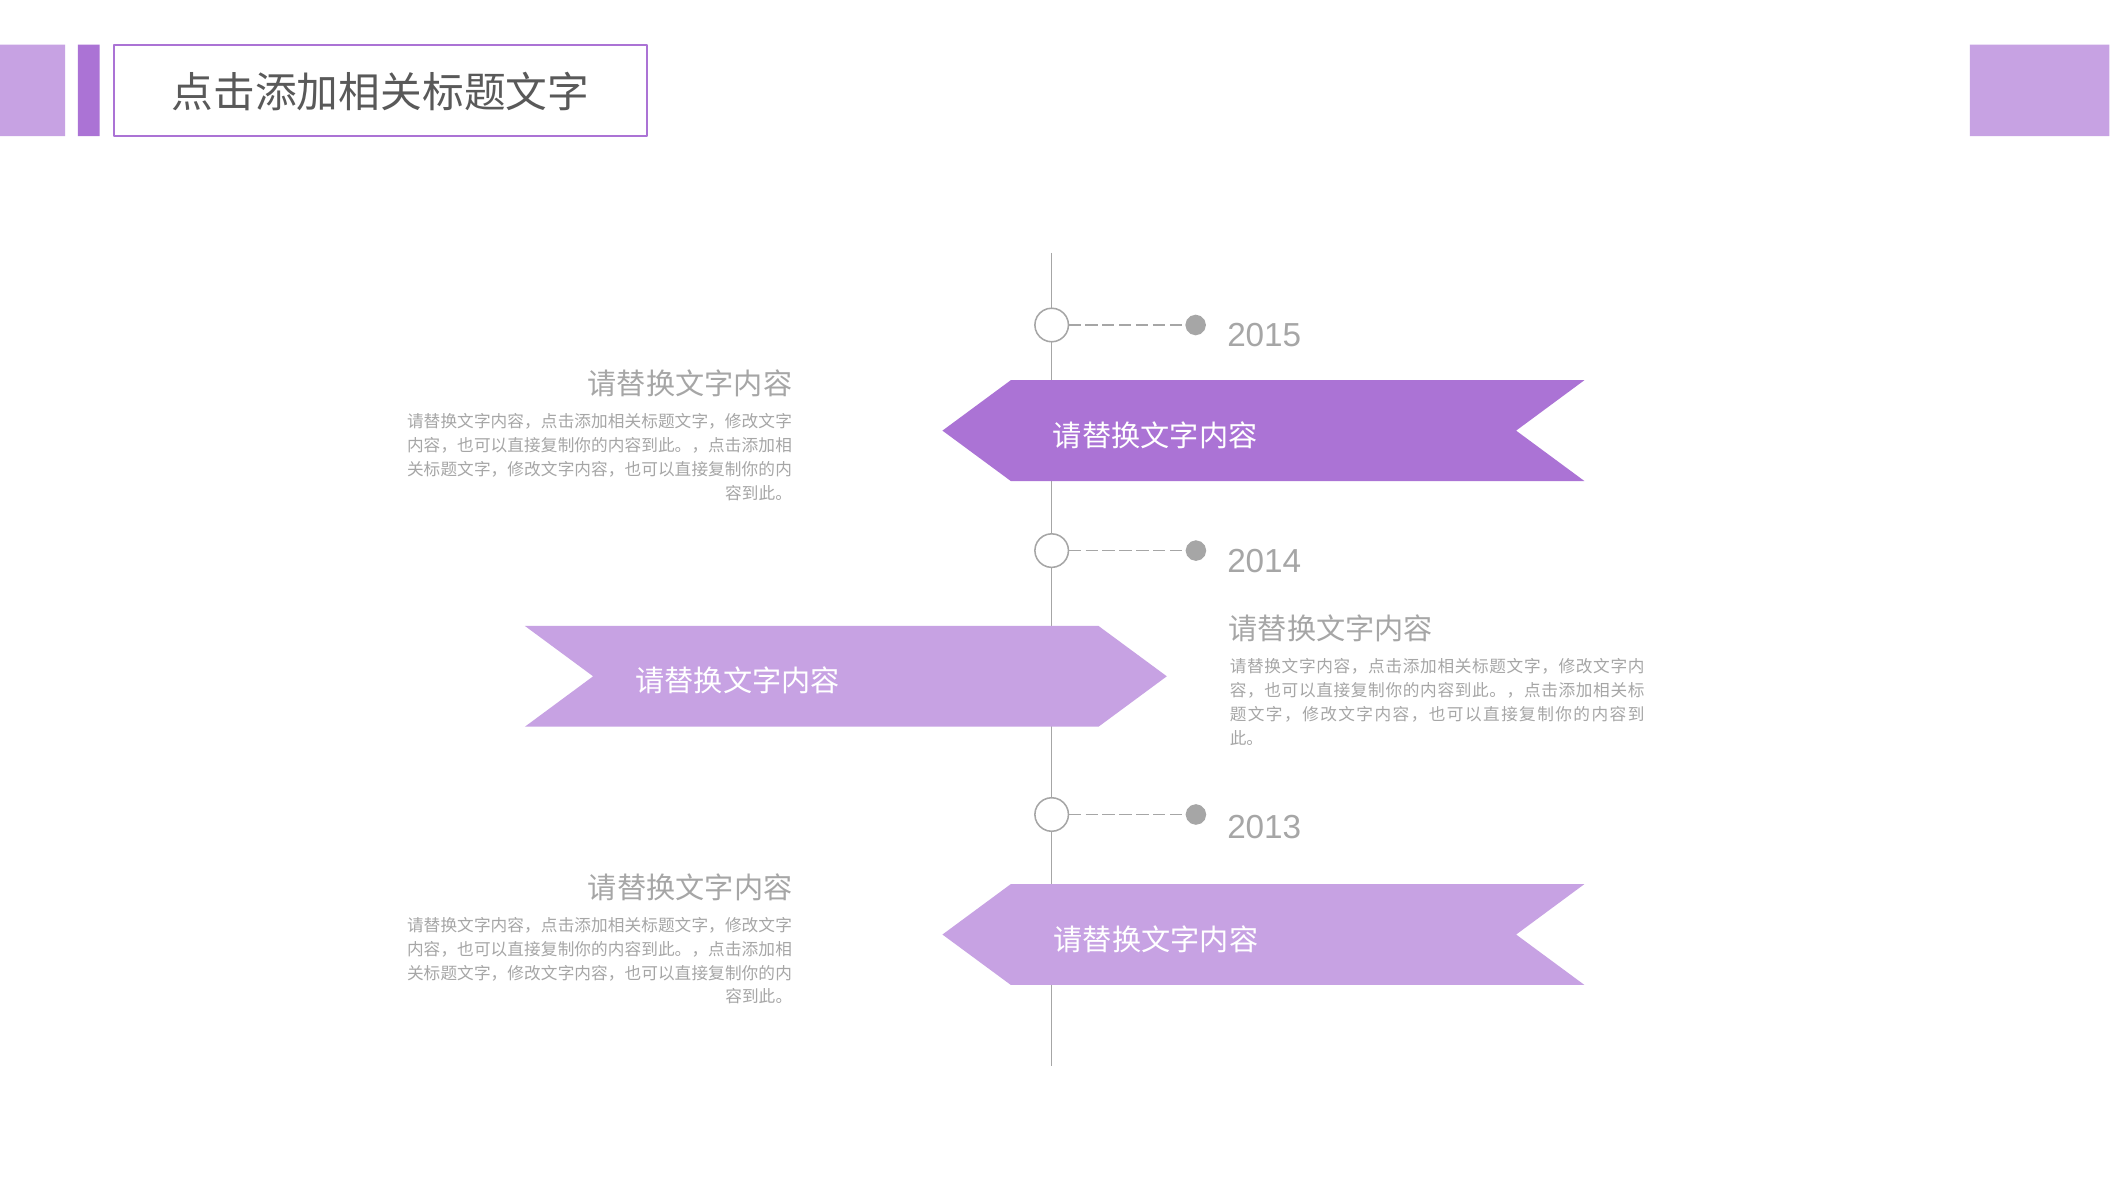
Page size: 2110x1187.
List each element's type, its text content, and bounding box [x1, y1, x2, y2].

text_box 点击添加相关标题文字 [135, 44, 625, 137]
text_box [387, 854, 809, 1016]
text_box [387, 350, 809, 512]
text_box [942, 380, 1585, 481]
text_box 2015 [1212, 298, 1317, 361]
text_box 2014 [1212, 523, 1317, 587]
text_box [1034, 308, 1196, 342]
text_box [524, 625, 1167, 727]
text_box 2013 [1212, 789, 1317, 853]
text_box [1034, 533, 1196, 568]
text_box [942, 884, 1585, 985]
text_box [1212, 596, 1660, 733]
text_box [1034, 797, 1196, 832]
